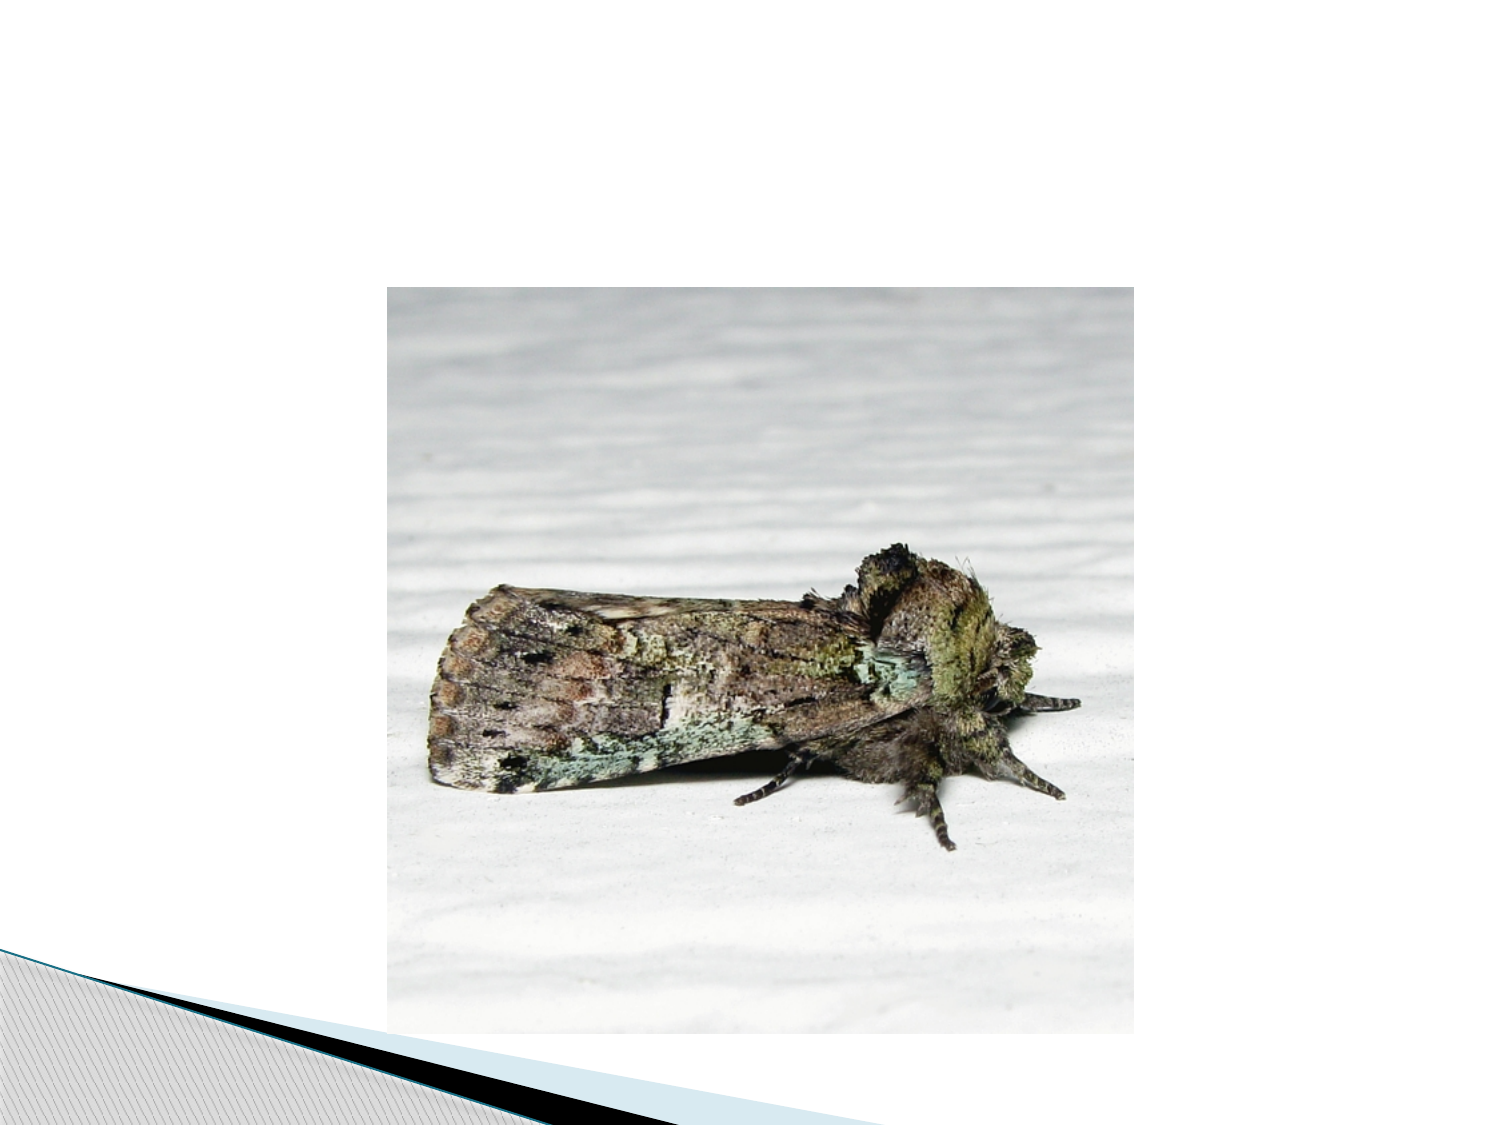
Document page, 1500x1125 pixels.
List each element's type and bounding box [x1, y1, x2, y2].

list [387, 287, 1134, 1034]
